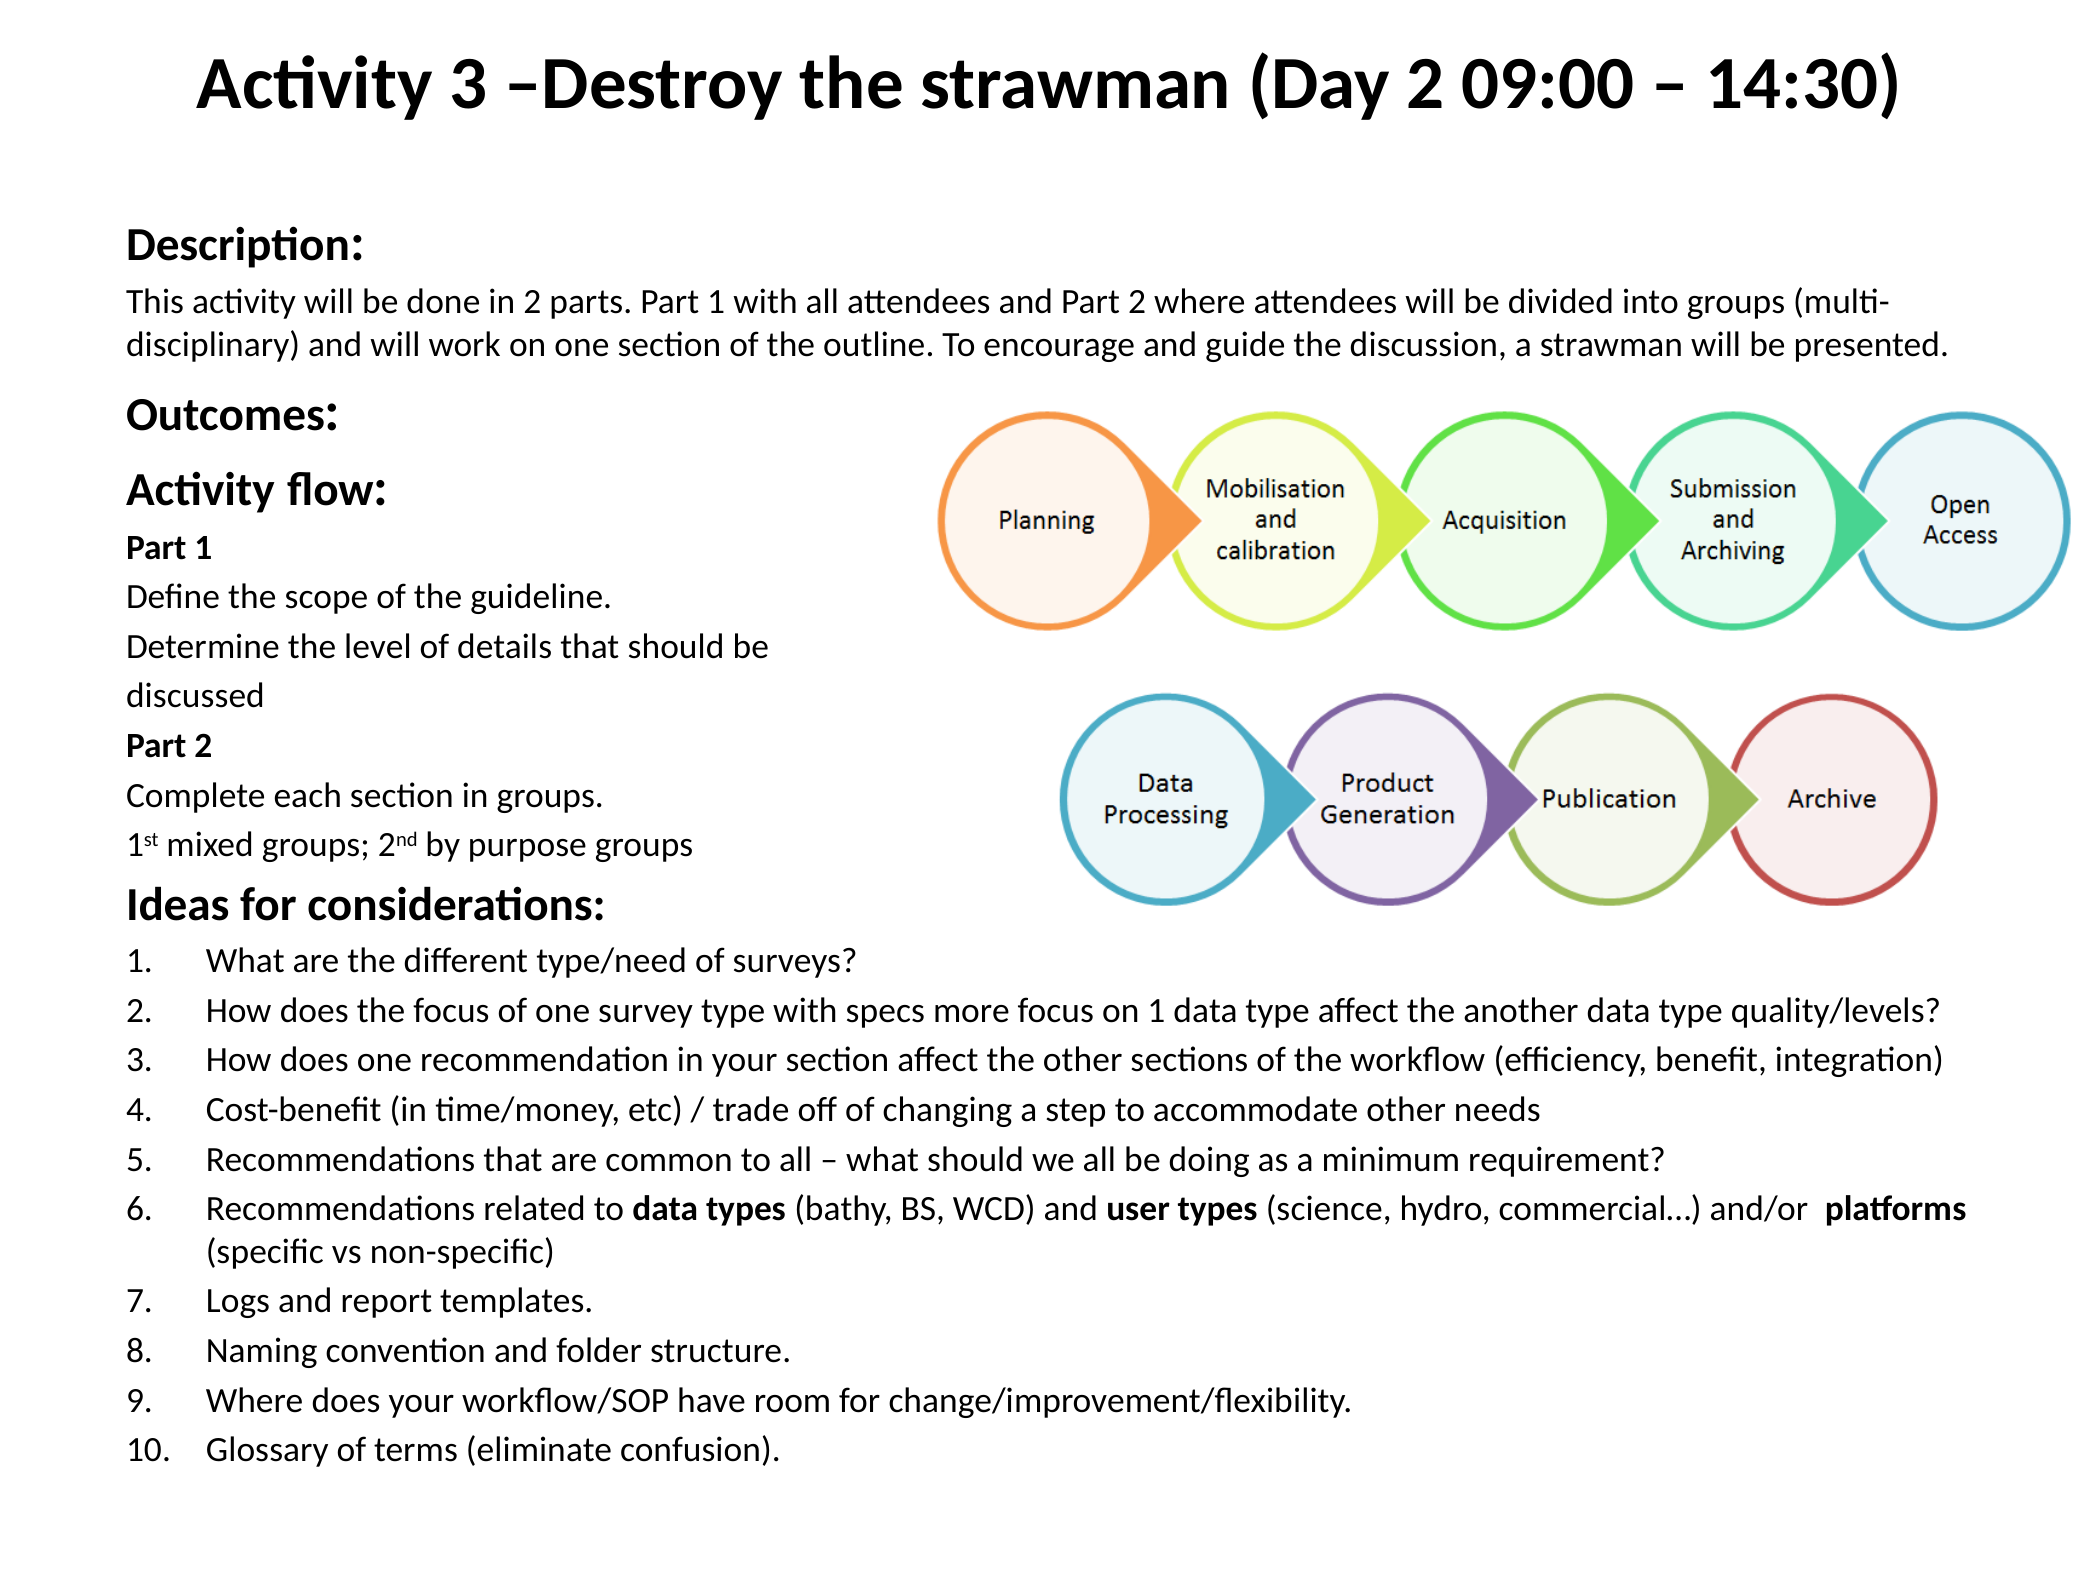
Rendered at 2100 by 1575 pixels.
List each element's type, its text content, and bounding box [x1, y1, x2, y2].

picture [934, 397, 2078, 925]
title Activity 3 –Destroy the strawman (Day 2 09:00 – 14:30) [105, 7, 1995, 150]
list Description: This activity will be done in 2 parts. Part 1 with all attendees and Part 2 where attendees will be divided into groups (multi-disciplinary) and will work on one section of the outline. To encourage and guide the discussion, a strawman will be presented. Outcomes: Activity flow: Part 1 Define the scope of the guideline. Determine the level of details that should be discussed Part 2 Complete each section in groups. 1st mixed groups; 2nd by purpose groups Ideas for considerations: What are the different type/need of surveys? How does the focus of one survey type with specs more focus on 1 data type affect the another data type quality/levels? How does one recommendation in your section affect the other sections of the workflow (efficiency, benefit, integration) Cost-benefit (in time/money, etc) / trade off of changing a step to accommodate other needs Recommendations that are common to all – what should we all be doing as a minimum requirement? Recommendations related to data types (bathy, BS, WCD) and user types (science, hydro, commercial…) and/or platforms (specific vs non-specific) Logs and report templates. Naming convention and folder structure. Where does your workflow/SOP have room for change/improvement/flexibility. Glossary of terms (eliminate confusion). [105, 196, 1995, 1508]
